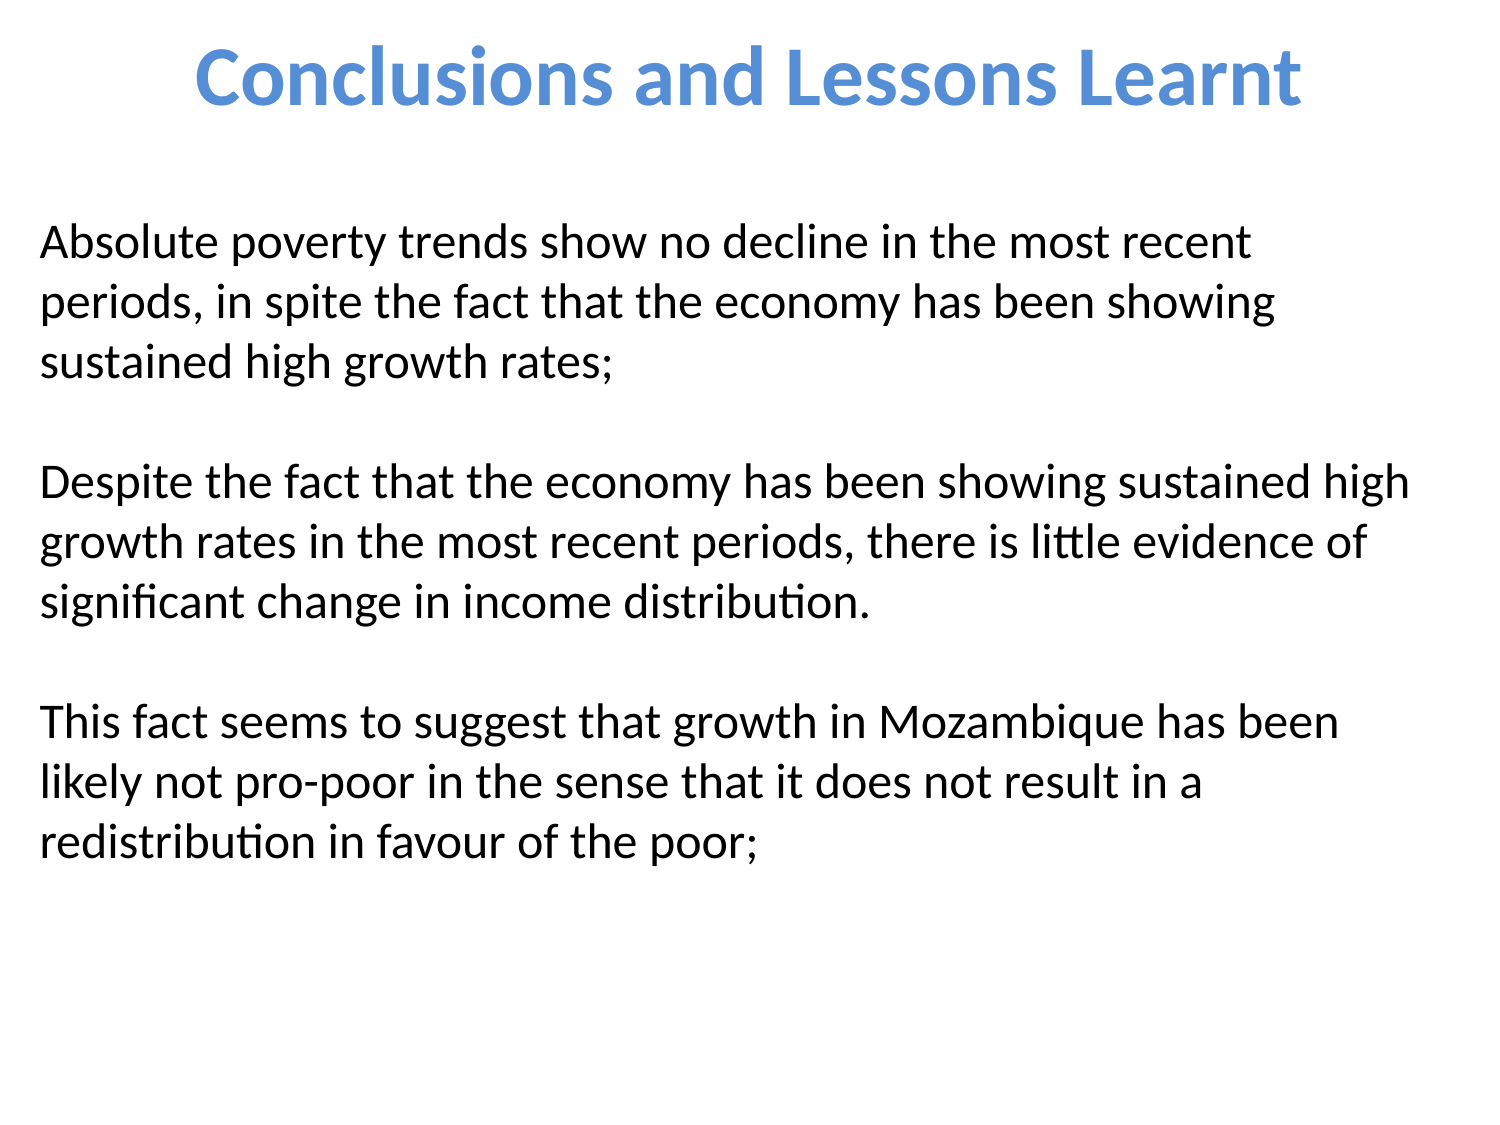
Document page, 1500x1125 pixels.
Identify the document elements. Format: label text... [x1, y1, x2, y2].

title Conclusions and Lessons Learnt [75, 12, 1425, 130]
text_box Absolute poverty trends show no decline in the most recent periods, in spite the fact that the economy has been showing sustained high growth rates; Despite the fact that the economy has been showing sustained high growth rates in the most recent periods, there is little evidence of significant change in income distribution. This fact seems to suggest that growth in Mozambique has been likely not pro-poor in the sense that it does not result in a redistribution in favour of the poor; [24, 140, 1438, 876]
